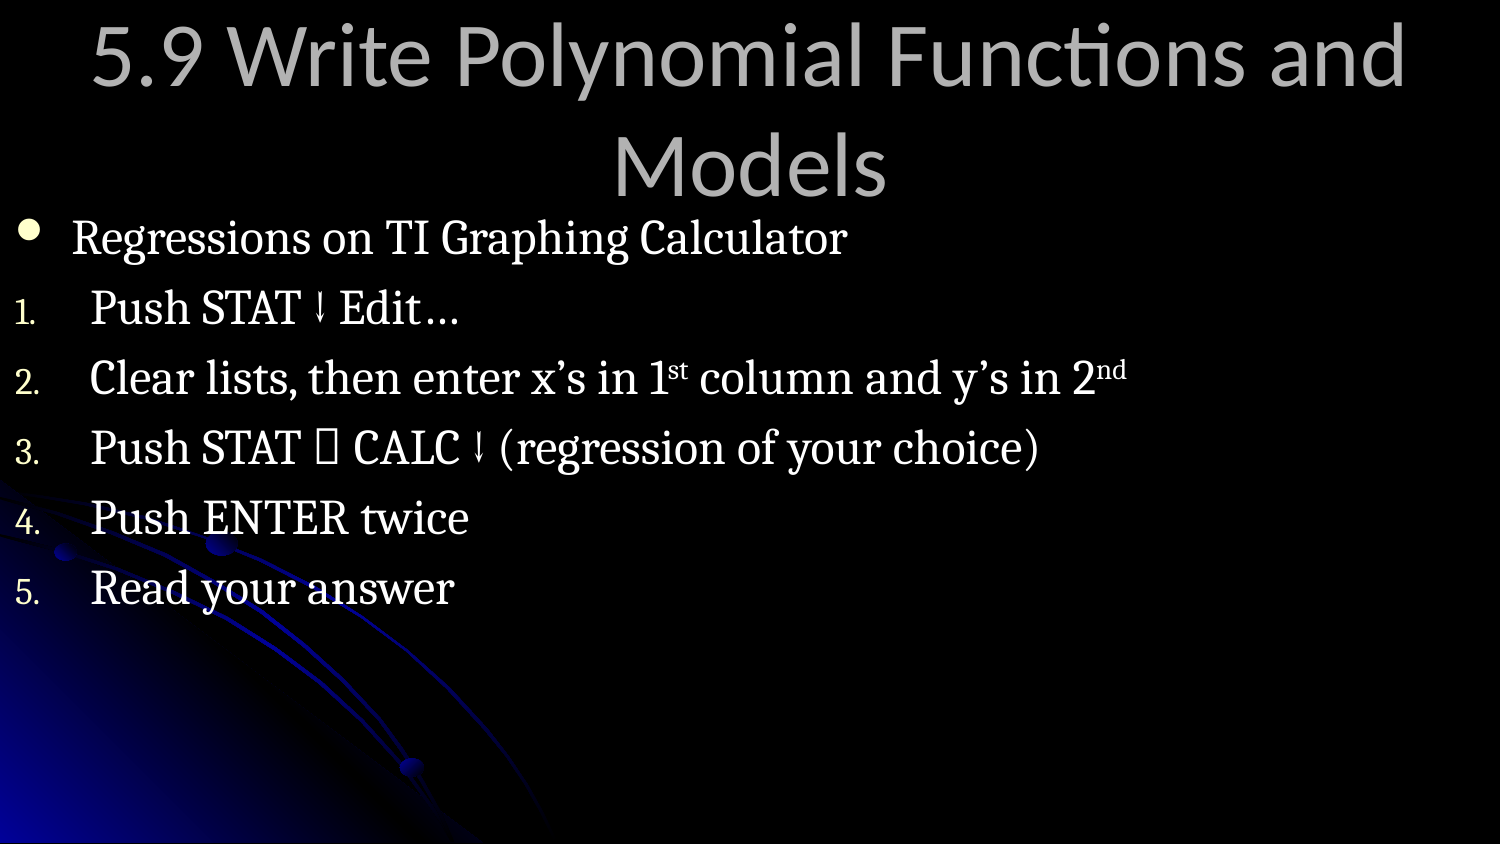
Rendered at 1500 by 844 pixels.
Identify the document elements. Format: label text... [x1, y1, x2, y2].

list Regressions on TI Graphing Calculator Push STAT ↓ Edit… Clear lists, then enter x’s in 1st column and y’s in 2nd Push STAT  CALC ↓ (regression of your choice) Push ENTER twice Read your answer [0, 196, 1500, 755]
title 5.9 Write Polynomial Functions and Models [0, 33, 1500, 175]
